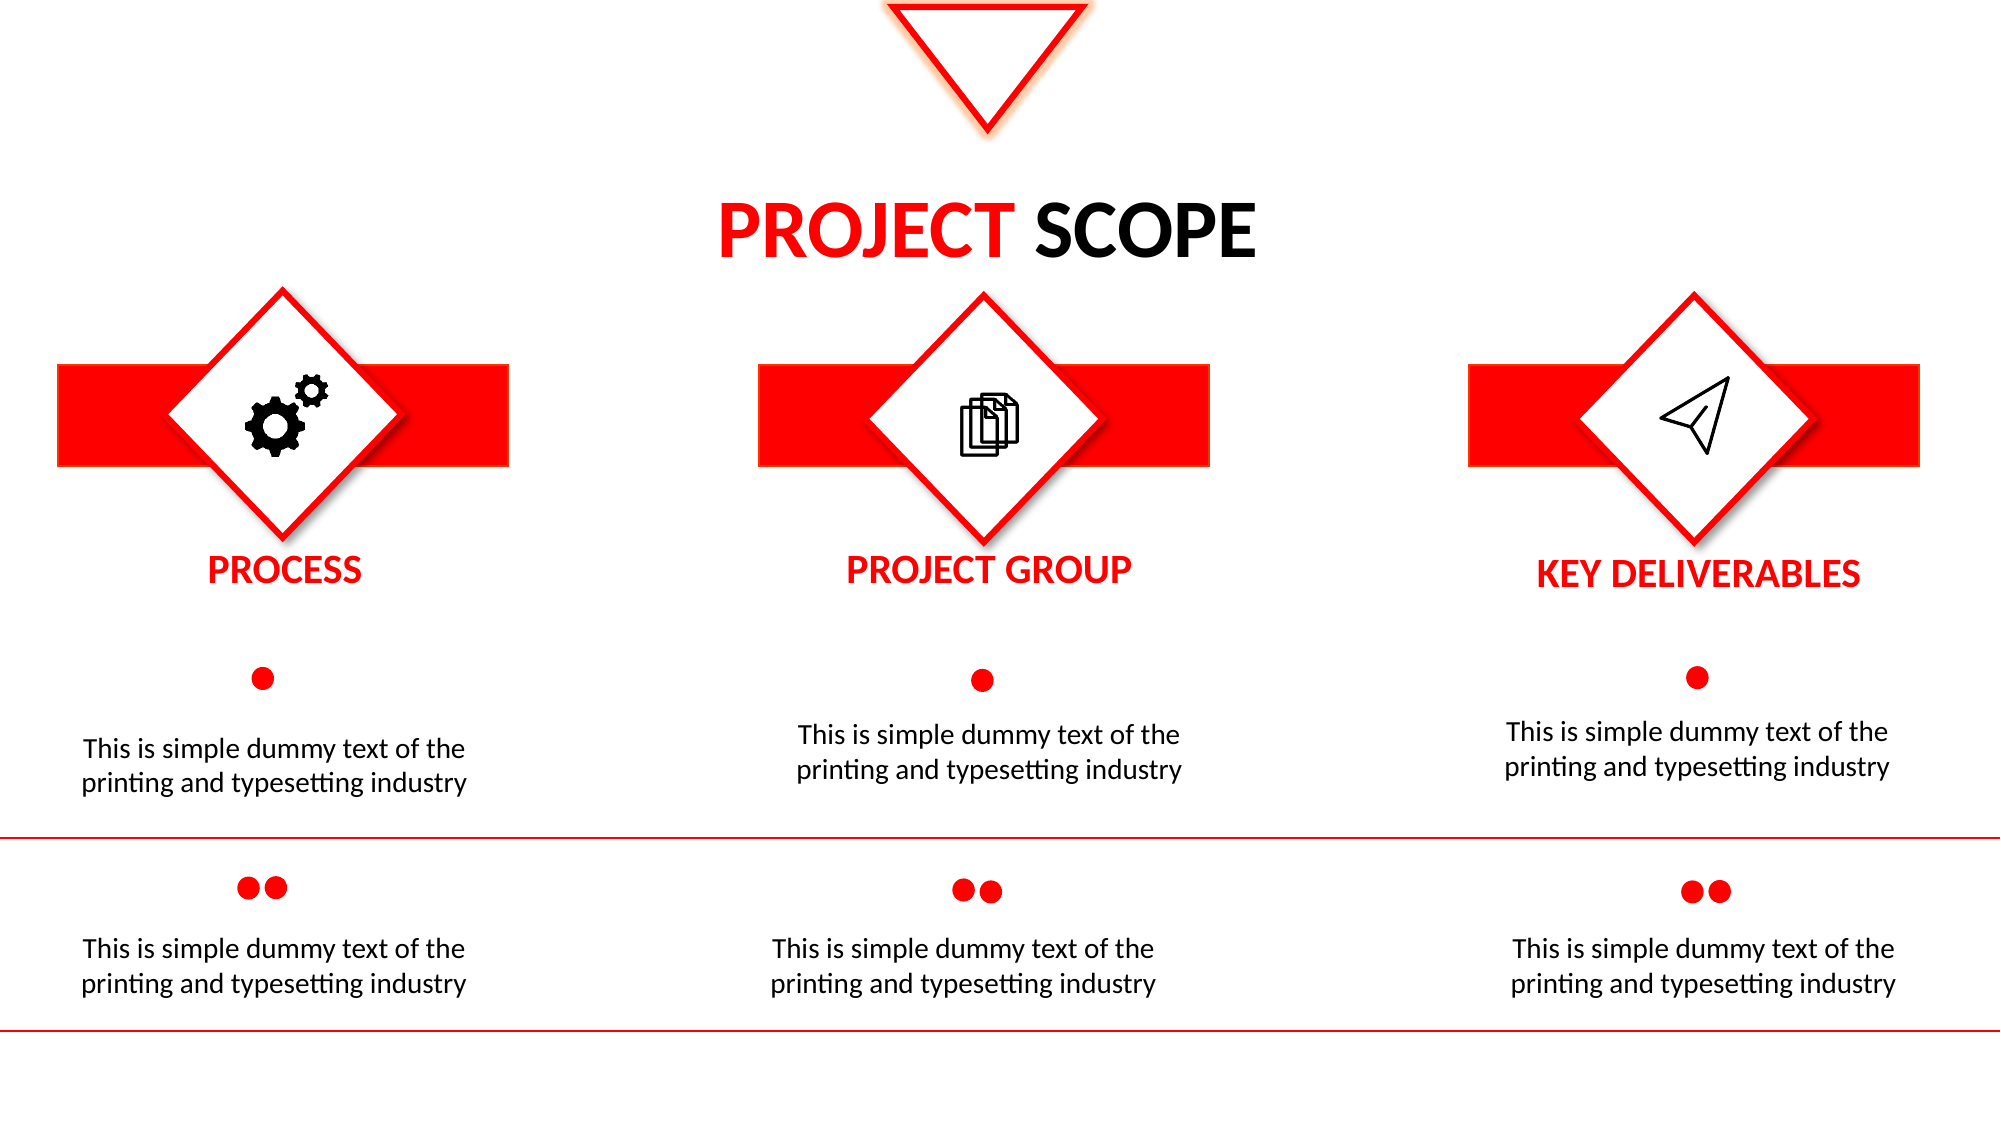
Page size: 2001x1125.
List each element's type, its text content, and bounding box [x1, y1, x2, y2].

text_box This is simple dummy text of the printing and typesetting industry [1486, 908, 1921, 1021]
picture [1655, 376, 1734, 455]
picture [945, 386, 1031, 465]
text_box [162, 289, 403, 532]
text_box [263, 875, 289, 901]
text_box [970, 667, 995, 693]
text_box This is simple dummy text of the printing and typesetting industry [56, 908, 492, 1021]
text_box PROJECT SCOPE [666, 156, 1309, 292]
text_box [890, 5, 1085, 131]
text_box [978, 879, 1004, 905]
text_box [236, 875, 261, 901]
text_box KEY DELIVERABLES [1519, 537, 1879, 606]
text_box [1680, 879, 1705, 905]
text_box [1573, 293, 1815, 537]
text_box This is simple dummy text of the printing and typesetting industry [746, 908, 1181, 1021]
text_box [1707, 878, 1733, 905]
text_box [1771, 364, 1920, 467]
text_box [250, 665, 276, 692]
text_box [1059, 364, 1210, 467]
text_box [951, 877, 976, 903]
text_box This is simple dummy text of the printing and typesetting industry [771, 694, 1207, 807]
text_box PROCESS [135, 532, 435, 601]
text_box This is simple dummy text of the printing and typesetting industry [57, 707, 492, 820]
picture [234, 363, 338, 467]
text_box [758, 364, 915, 467]
text_box [1685, 665, 1710, 691]
text_box [863, 293, 1105, 532]
text_box This is simple dummy text of the printing and typesetting industry [1479, 691, 1915, 804]
text_box [362, 364, 509, 467]
text_box PROJECT GROUP [829, 532, 1150, 601]
text_box [57, 364, 209, 467]
text_box [1468, 364, 1625, 467]
